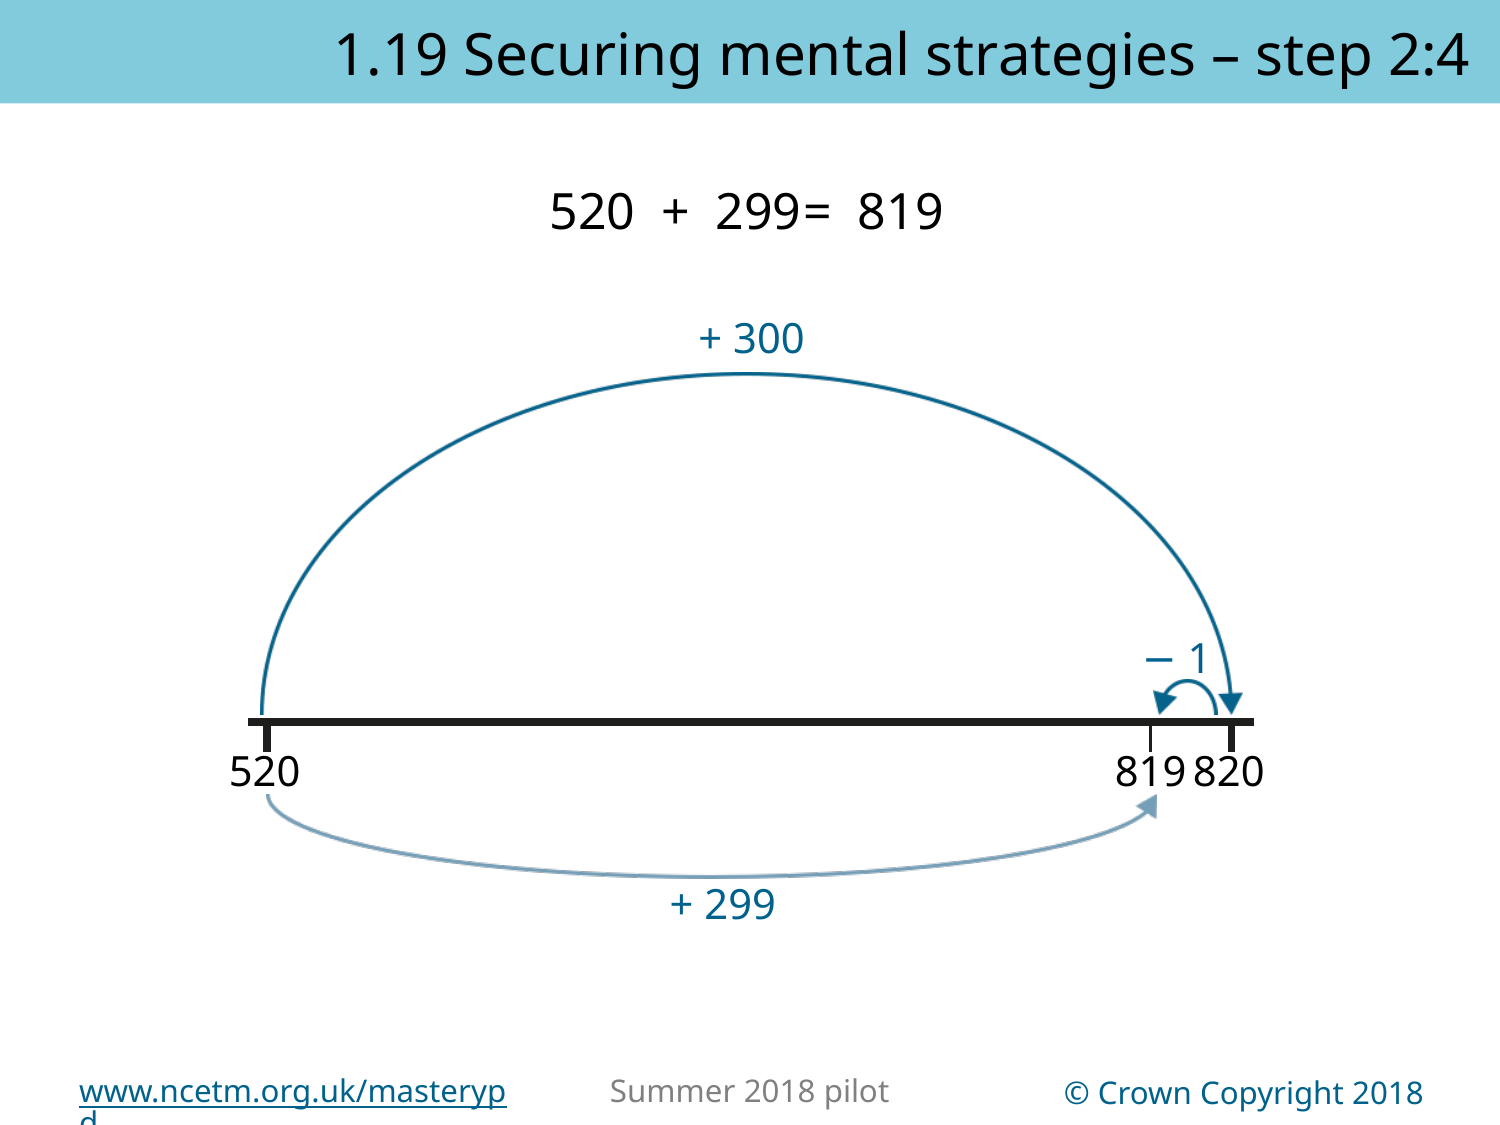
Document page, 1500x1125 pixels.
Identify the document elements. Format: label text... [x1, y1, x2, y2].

list 1.19 Securing mental strategies – step 2:4 [0, 0, 1500, 104]
text_box = 819 [817, 172, 959, 247]
text_box 820 [1177, 737, 1280, 803]
text_box + 299 [654, 887, 792, 936]
text_box + 300 [683, 303, 820, 369]
picture [248, 718, 1254, 752]
text_box 520 [213, 737, 316, 803]
picture [264, 372, 1243, 715]
picture [260, 372, 729, 704]
text_box 819 [1099, 737, 1177, 803]
picture [266, 794, 1157, 879]
text_box 520 + 299 [534, 172, 817, 247]
